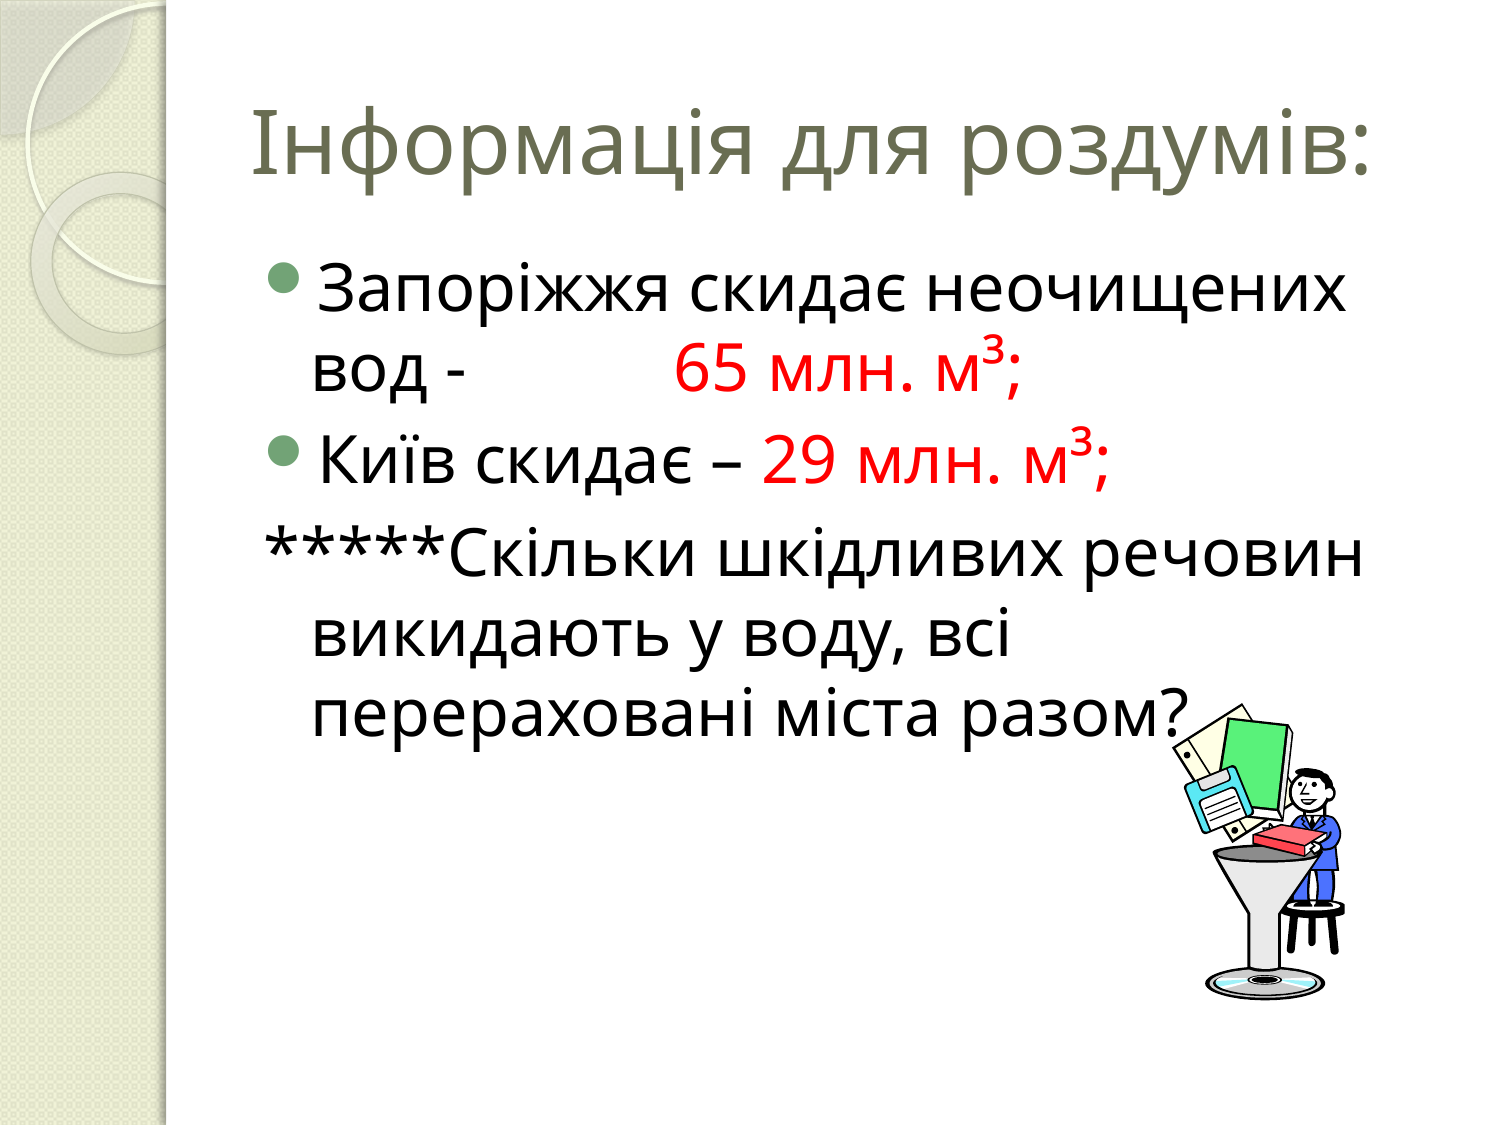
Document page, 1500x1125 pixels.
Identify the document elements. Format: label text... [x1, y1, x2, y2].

title Інформація для роздумів: [235, 45, 1466, 233]
picture [1171, 702, 1345, 1001]
list Запоріжжя скидає неочищених вод - 65 млн. м³; Київ скидає – 29 млн. м³; *****Скільки шкідливих речовин викидають у воду, всі перераховані міста разом? [235, 237, 1466, 1025]
